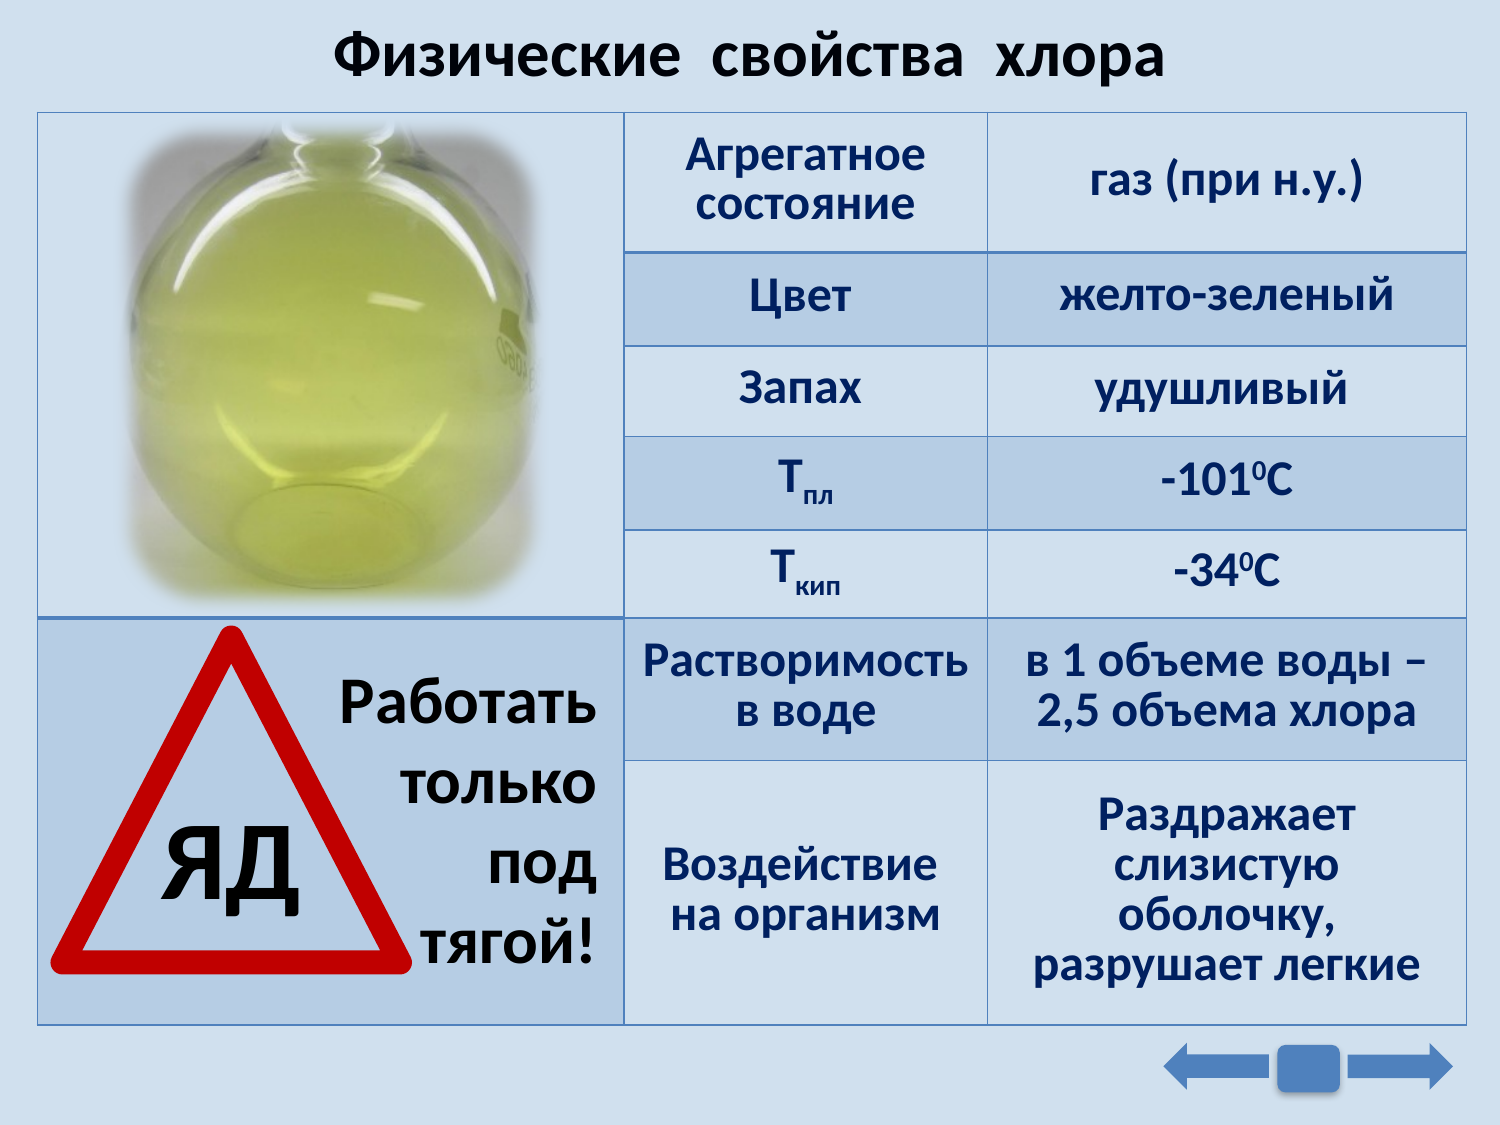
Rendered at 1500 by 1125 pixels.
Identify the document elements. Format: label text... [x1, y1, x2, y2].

table_cell [38, 620, 623, 1024]
table_cell желто-зеленый [988, 254, 1466, 345]
text_box [1345, 1040, 1456, 1092]
text_box [1275, 1042, 1342, 1095]
table_cell Тпл [625, 437, 987, 529]
text_box Работать только под тягой! [312, 649, 613, 985]
table_cell Растворимость в воде [625, 619, 987, 760]
table_cell Раздражает слизистую оболочку, разрушает легкие [988, 761, 1466, 1024]
table_cell удушливый [988, 347, 1466, 436]
table_cell Воздействие на организм [625, 761, 987, 1024]
table_cell -1010С [988, 437, 1466, 529]
text_box [1161, 1040, 1271, 1092]
table_header Агрегатное состояние [625, 113, 987, 251]
text_box ЯД [60, 635, 312, 965]
table_cell Цвет [625, 254, 987, 345]
table_cell в 1 объеме воды – 2,5 объема хлора [988, 619, 1466, 760]
table_cell -340С [988, 531, 1466, 617]
table_cell Запах [625, 347, 987, 436]
table_header [38, 113, 623, 616]
table_cell Ткип [625, 531, 987, 617]
table_header газ (при н.у.) [988, 113, 1466, 251]
text_box Физические свойства хлора [0, 0, 1500, 100]
picture [112, 116, 551, 615]
